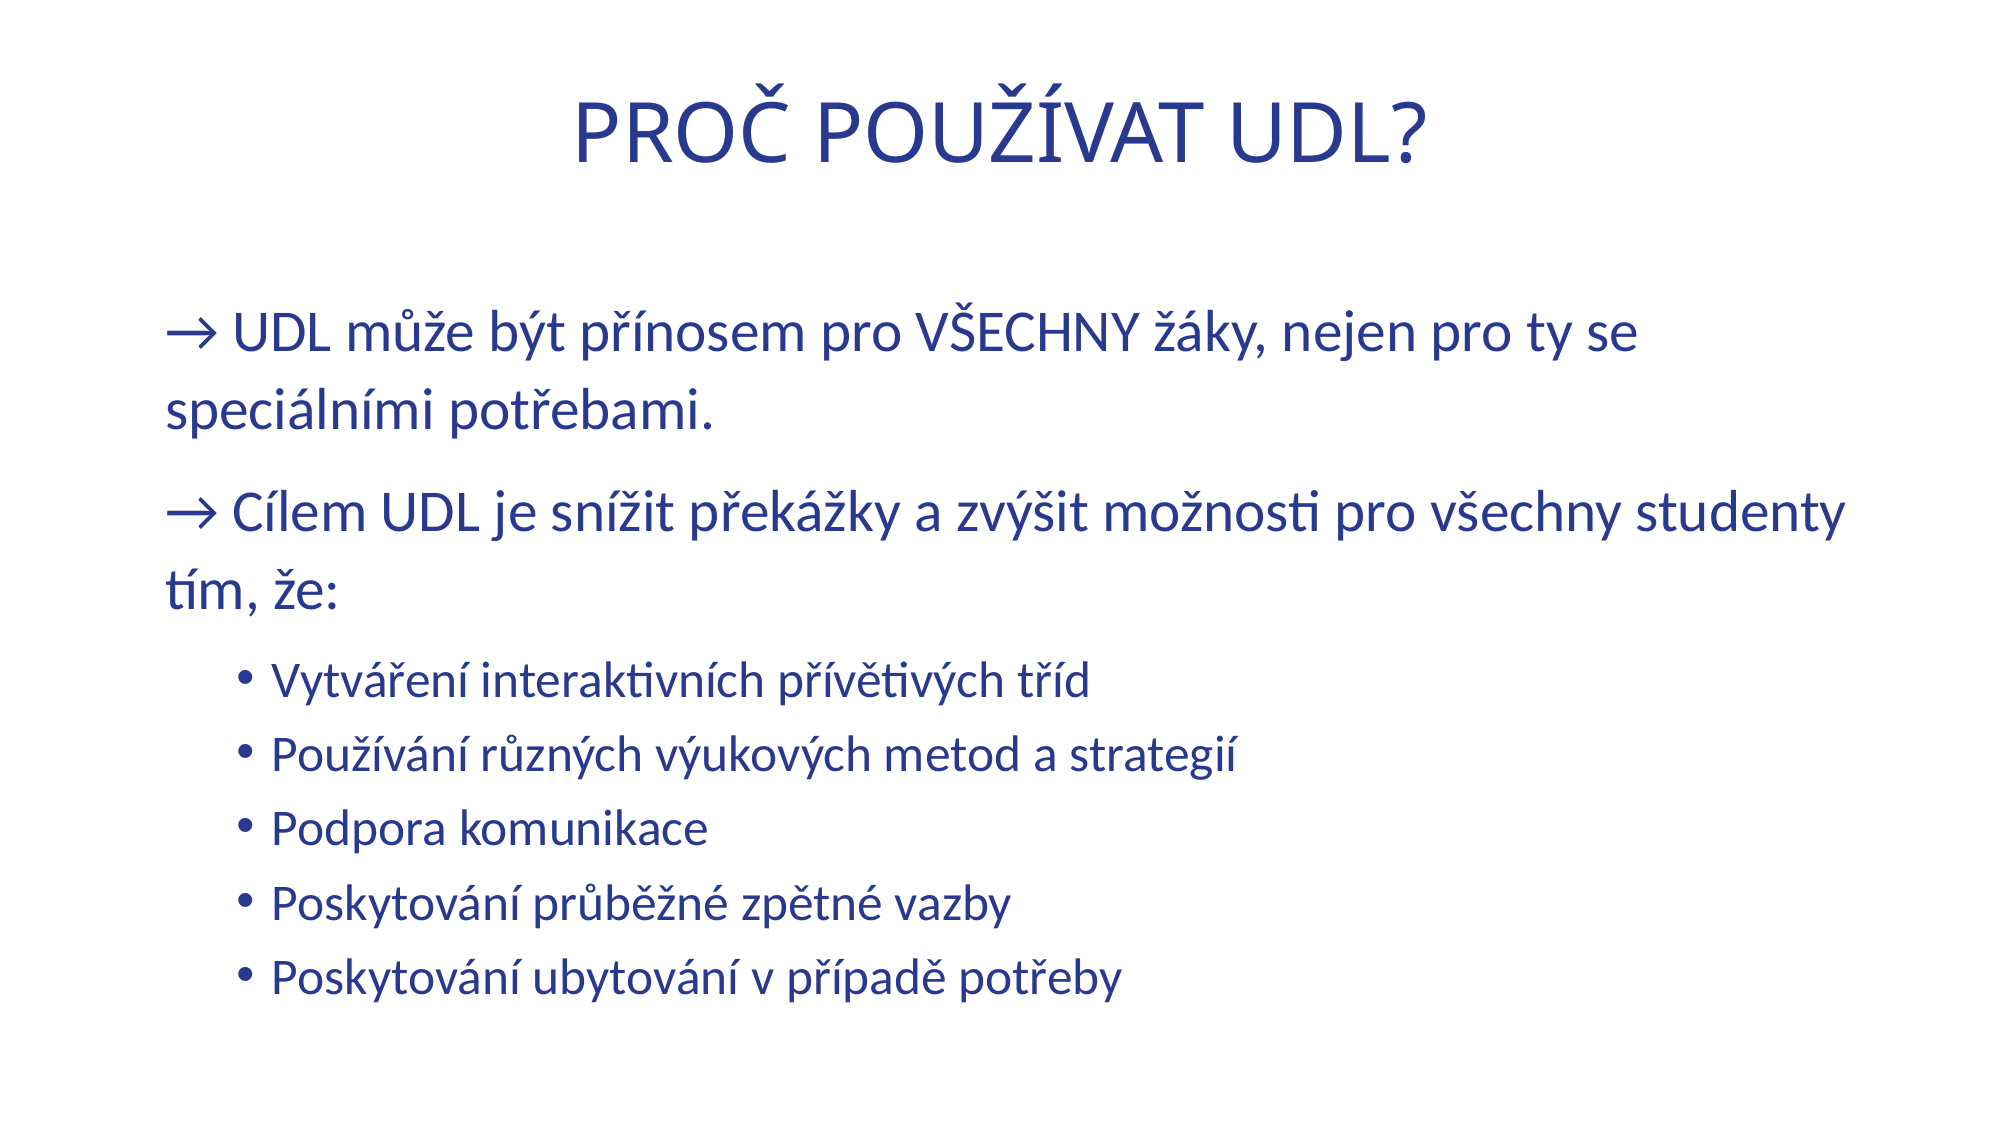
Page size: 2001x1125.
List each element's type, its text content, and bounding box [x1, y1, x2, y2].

title PROČ POUŽÍVAT UDL? [137, 27, 1863, 245]
text_box → UDL může být přínosem pro VŠECHNY žáky, nejen pro ty se speciálními potřebami. → Cílem UDL je snížit překážky a zvýšit možnosti pro všechny studenty tím, že: Vytváření interaktivních přívětivých tříd Používání různých výukových metod a strategií Podpora komunikace Poskytování průběžné zpětné vazby Poskytování ubytování v případě potřeby [149, 277, 1910, 1017]
